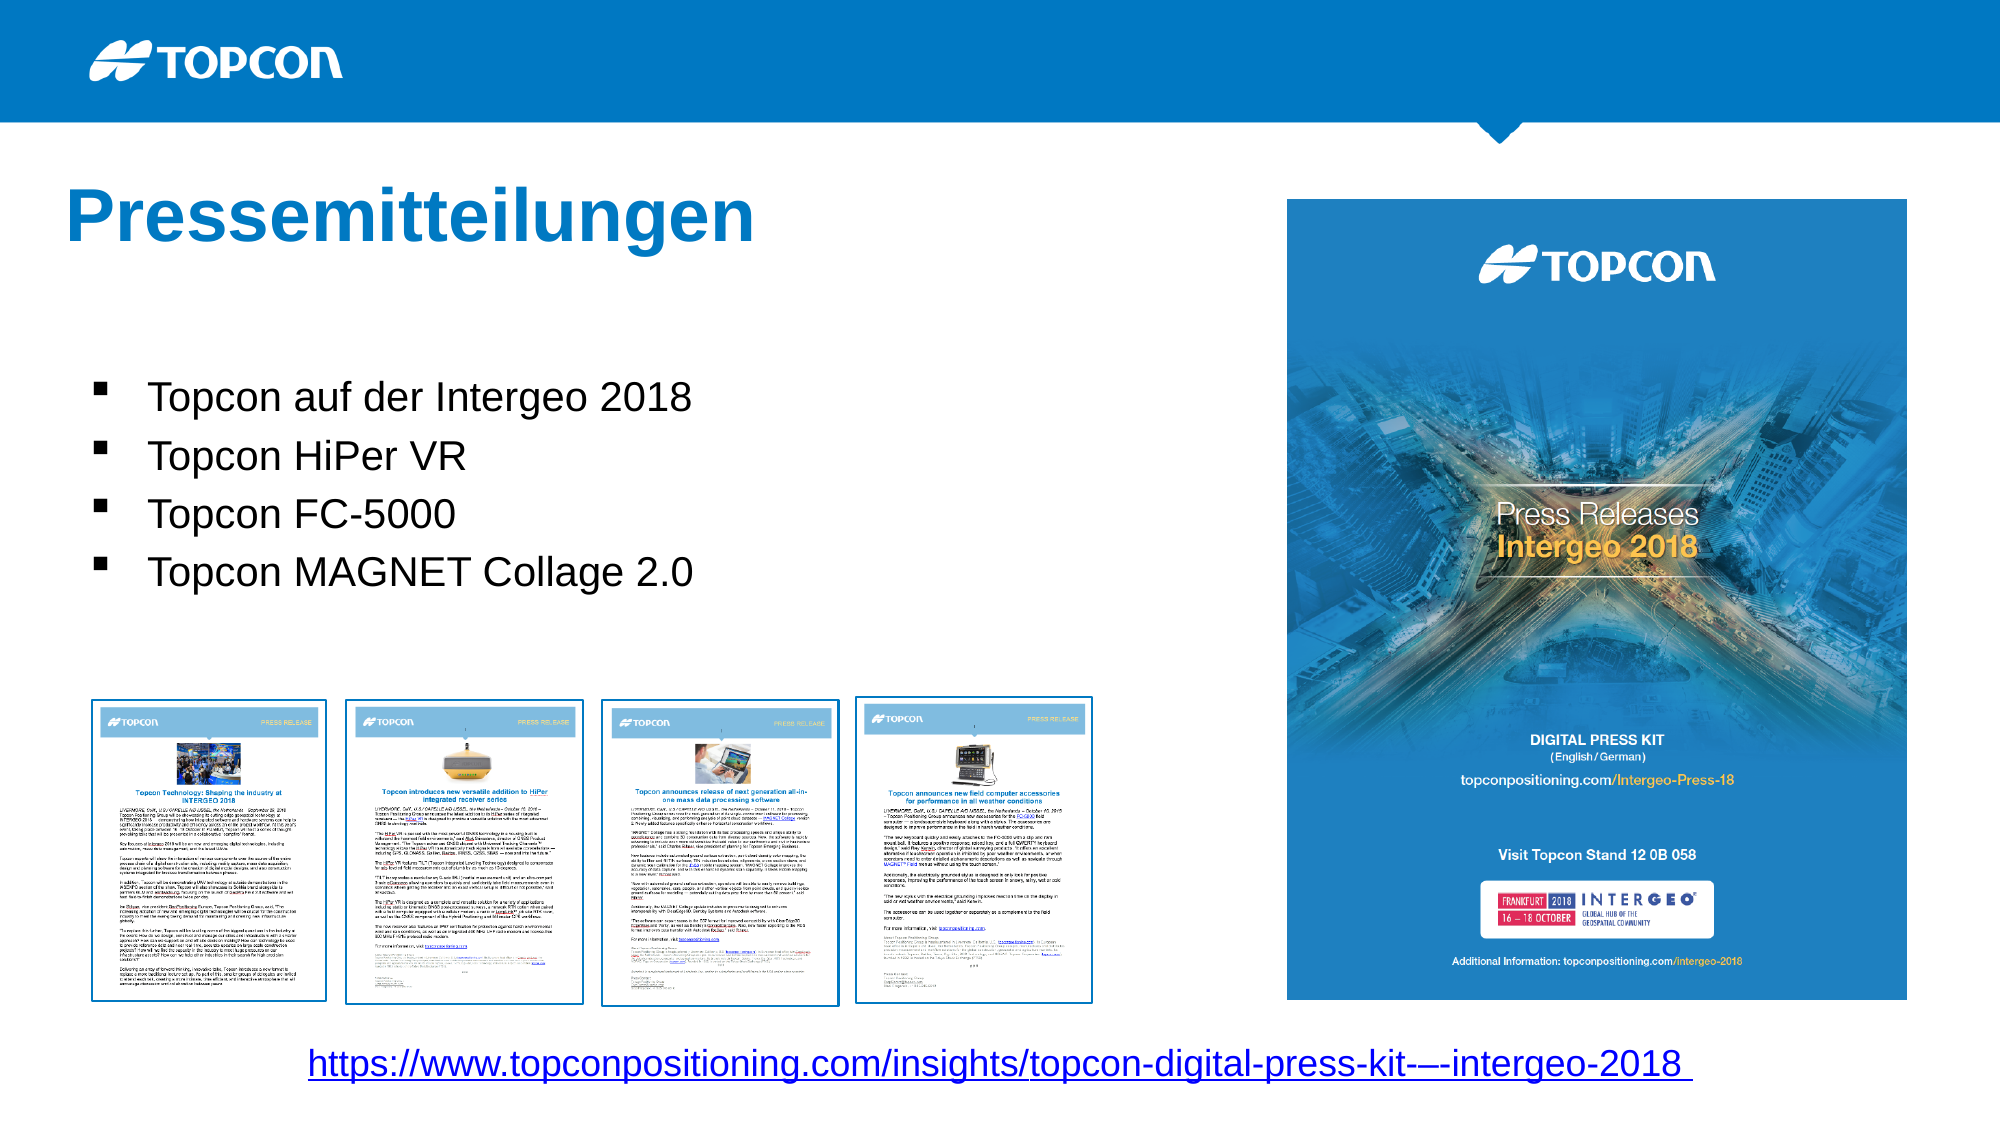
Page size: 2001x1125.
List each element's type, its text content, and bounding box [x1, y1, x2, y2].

picture [603, 700, 838, 1005]
text_box Topcon auf der Intergeo 2018 Topcon HiPer VR Topcon FC-5000 Topcon MAGNET Collage 2.0 [75, 362, 1976, 1031]
text_box https://www.topconpositioning.com/insights/topcon-digital-press-kit-–-intergeo-2018 [0, 1031, 2000, 1092]
picture [856, 697, 1092, 1002]
title Pressemitteilungen [50, 122, 1951, 300]
picture [1287, 199, 1907, 1001]
picture [0, 0, 2000, 144]
picture [92, 700, 325, 1001]
picture [346, 700, 583, 1004]
